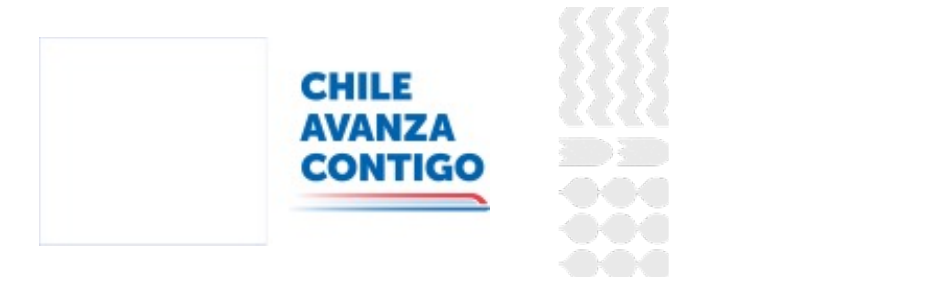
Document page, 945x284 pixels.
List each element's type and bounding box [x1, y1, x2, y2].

picture [39, 37, 491, 247]
picture [557, 6, 670, 277]
